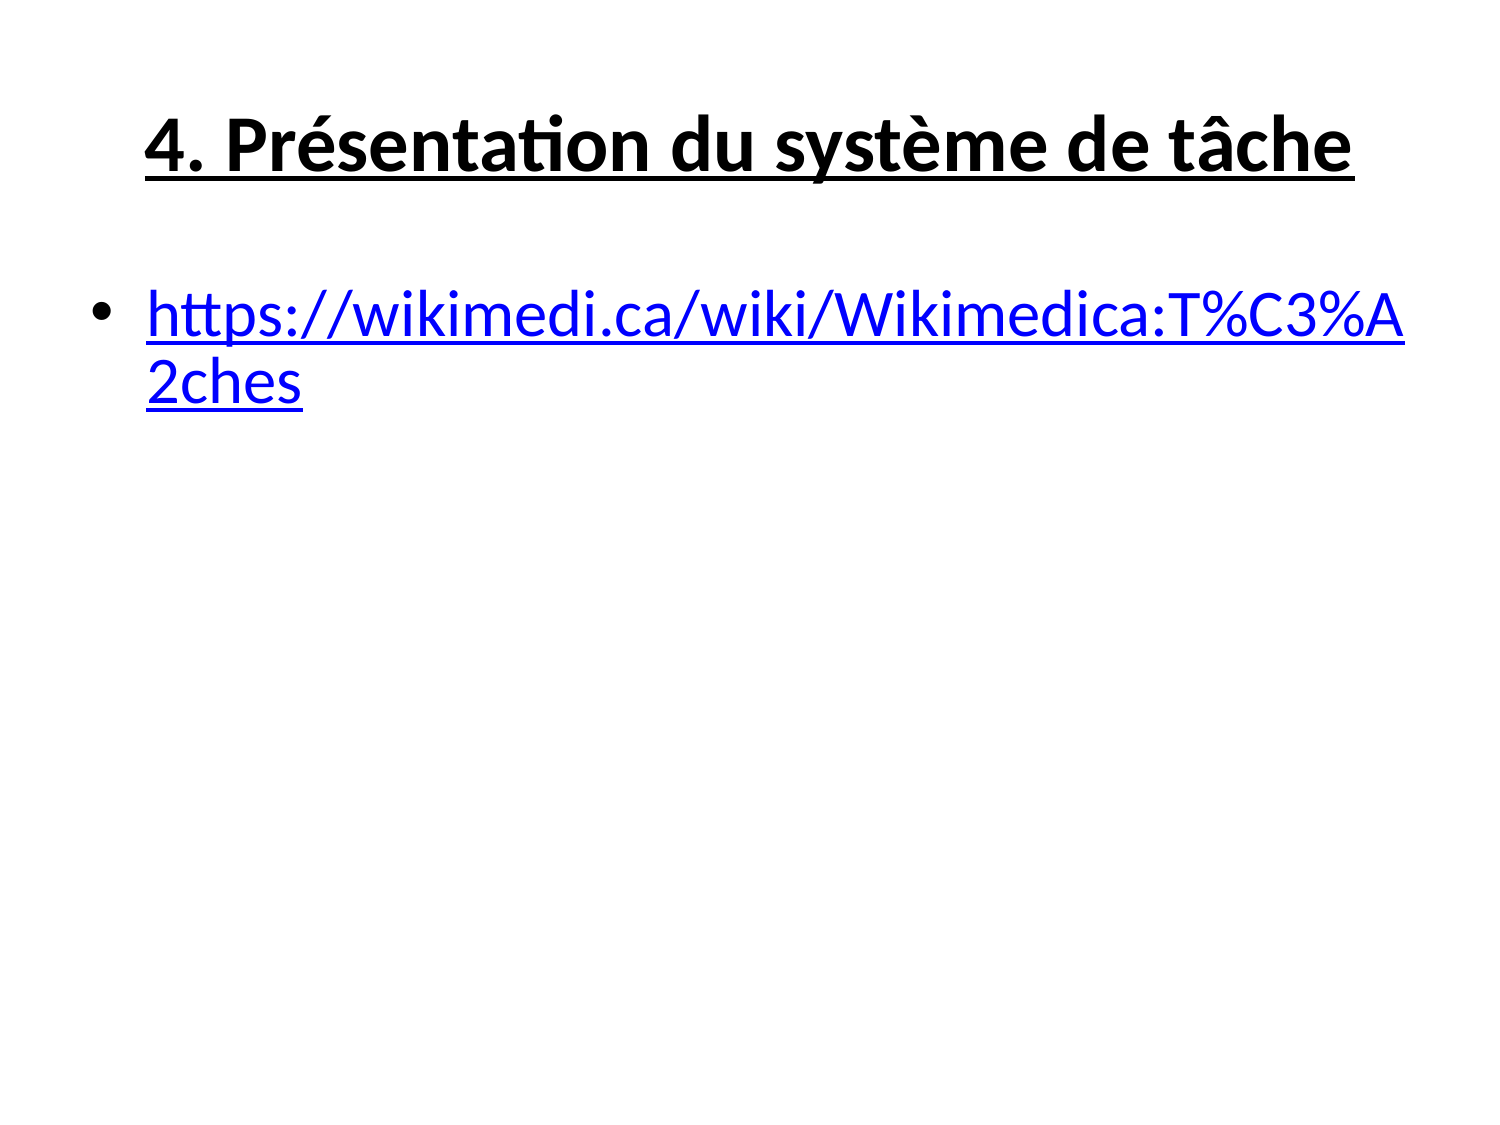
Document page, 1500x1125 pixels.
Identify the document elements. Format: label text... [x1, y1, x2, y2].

title 4. Présentation du système de tâche [75, 45, 1425, 233]
list https://wikimedi.ca/wiki/Wikimedica:T%C3%A2ches [75, 262, 1425, 1005]
